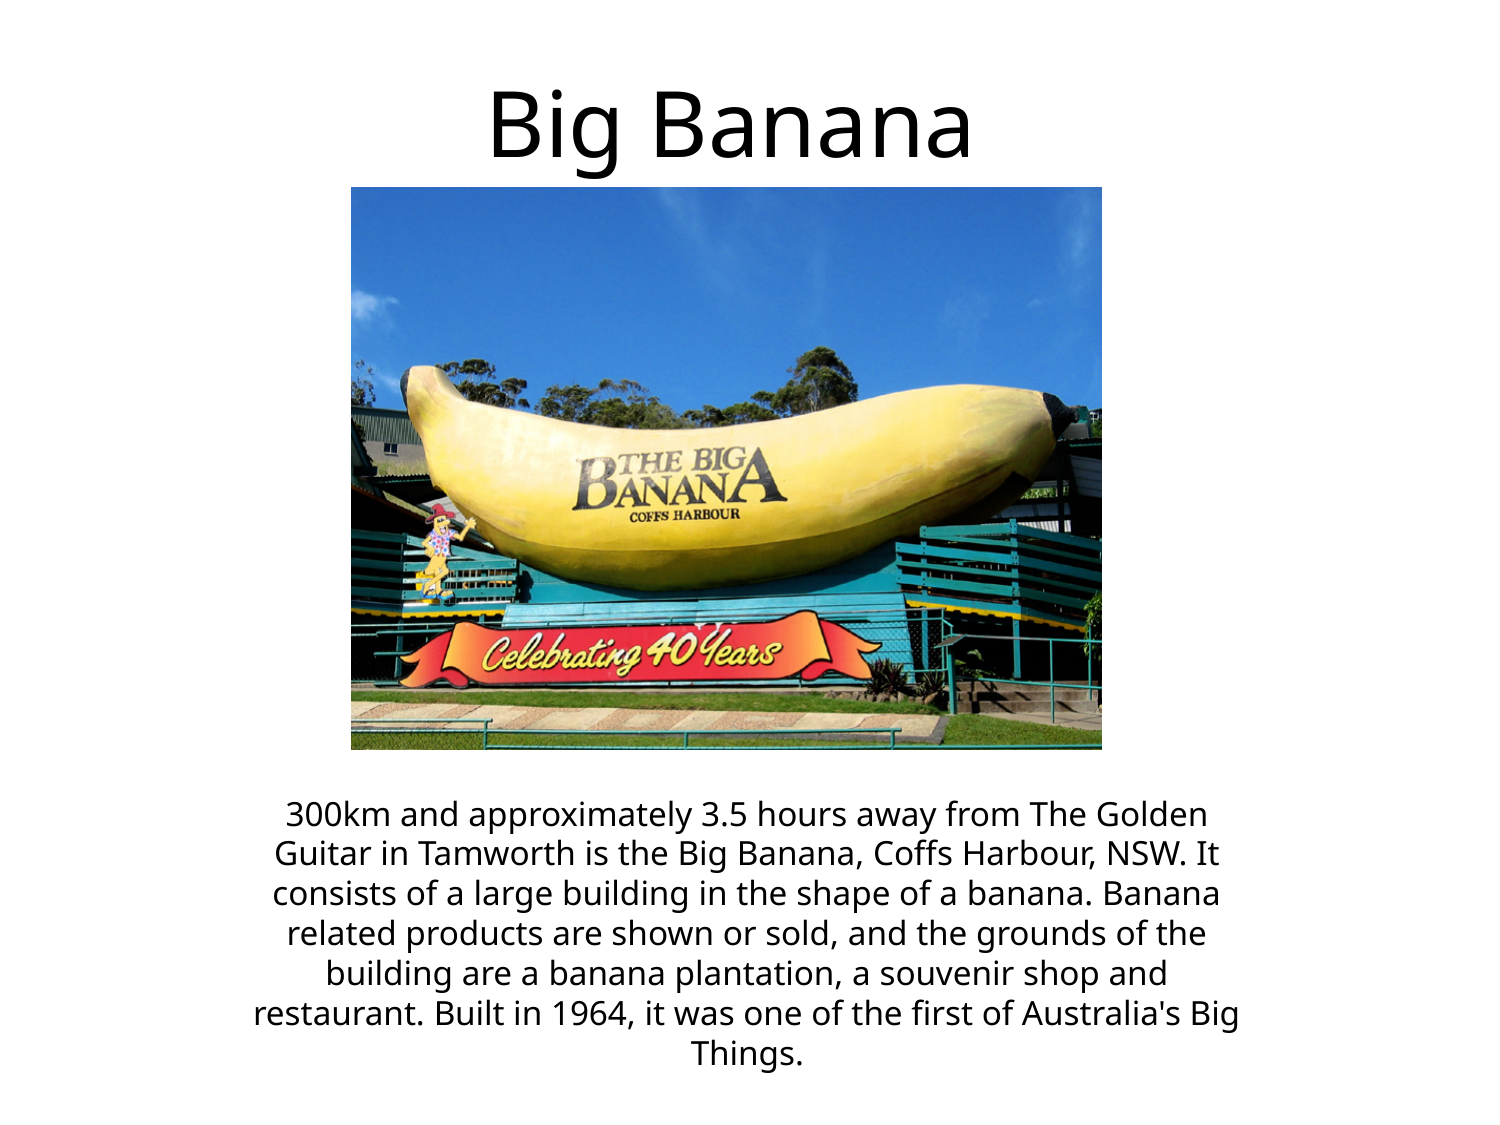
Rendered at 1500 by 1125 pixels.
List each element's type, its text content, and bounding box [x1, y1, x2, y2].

picture [351, 187, 1102, 751]
subtitle 300km and approximately 3.5 hours away from The Golden Guitar in Tamworth is the Big Banana, Coffs Harbour, NSW. It consists of a large building in the shape of a banana. Banana related products are shown or sold, and the grounds of the building are a banana plantation, a souvenir shop and restaurant. Built in 1964, it was one of the first of Australia's Big Things. [222, 785, 1273, 1073]
title Big Banana [93, 0, 1369, 242]
